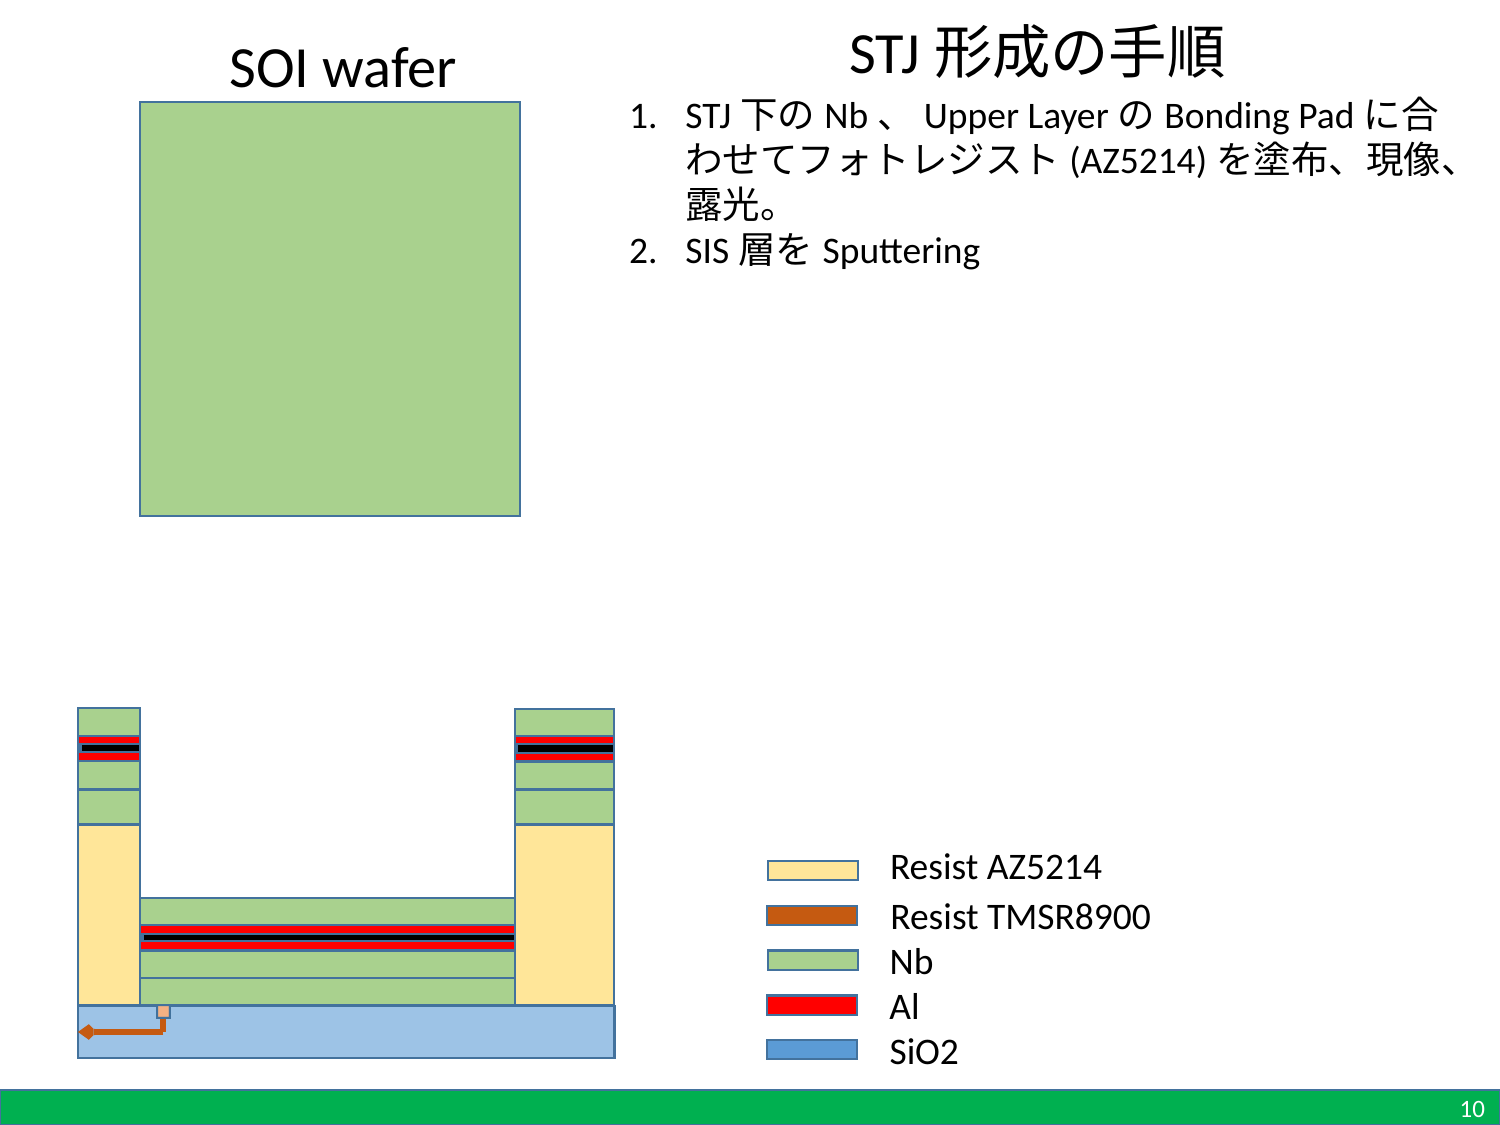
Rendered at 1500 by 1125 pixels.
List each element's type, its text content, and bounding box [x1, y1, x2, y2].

slide_number 10 [1162, 1077, 1500, 1125]
text_box [77, 737, 141, 762]
text_box [77, 707, 141, 737]
text_box [766, 994, 858, 1016]
text_box [139, 979, 516, 1006]
text_box Resist TMSR8900 [875, 885, 1167, 945]
text_box [139, 897, 516, 926]
text_box [514, 790, 615, 825]
text_box [514, 825, 615, 1006]
text_box [139, 926, 516, 951]
text_box [766, 905, 858, 926]
text_box [77, 825, 141, 1006]
text_box [77, 790, 141, 825]
text_box Al [874, 974, 935, 1019]
text_box [77, 762, 141, 790]
text_box [514, 708, 615, 737]
text_box [141, 933, 516, 942]
text_box [767, 949, 859, 971]
text_box [514, 762, 615, 790]
picture [156, 1004, 171, 1019]
text_box [79, 743, 141, 753]
text_box STJ形成の手順 [642, 7, 1433, 83]
text_box [767, 860, 859, 881]
text_box SiO2 [874, 1019, 975, 1080]
text_box [766, 1039, 858, 1060]
text_box [139, 951, 516, 979]
text_box [139, 101, 521, 517]
text_box [0, 1089, 1162, 1125]
text_box [514, 737, 615, 762]
text_box SOI wafer [214, 21, 478, 101]
text_box Nb [874, 929, 949, 990]
text_box [77, 1005, 616, 1059]
text_box Resist AZ5214 [875, 834, 1118, 885]
text_box [516, 743, 615, 754]
text_box STJ下のNb、Upper LayerのBonding Padに合わせてフォトレジスト(AZ5214)を塗布、現像、露光。 SIS層をSputtering [614, 83, 1478, 278]
